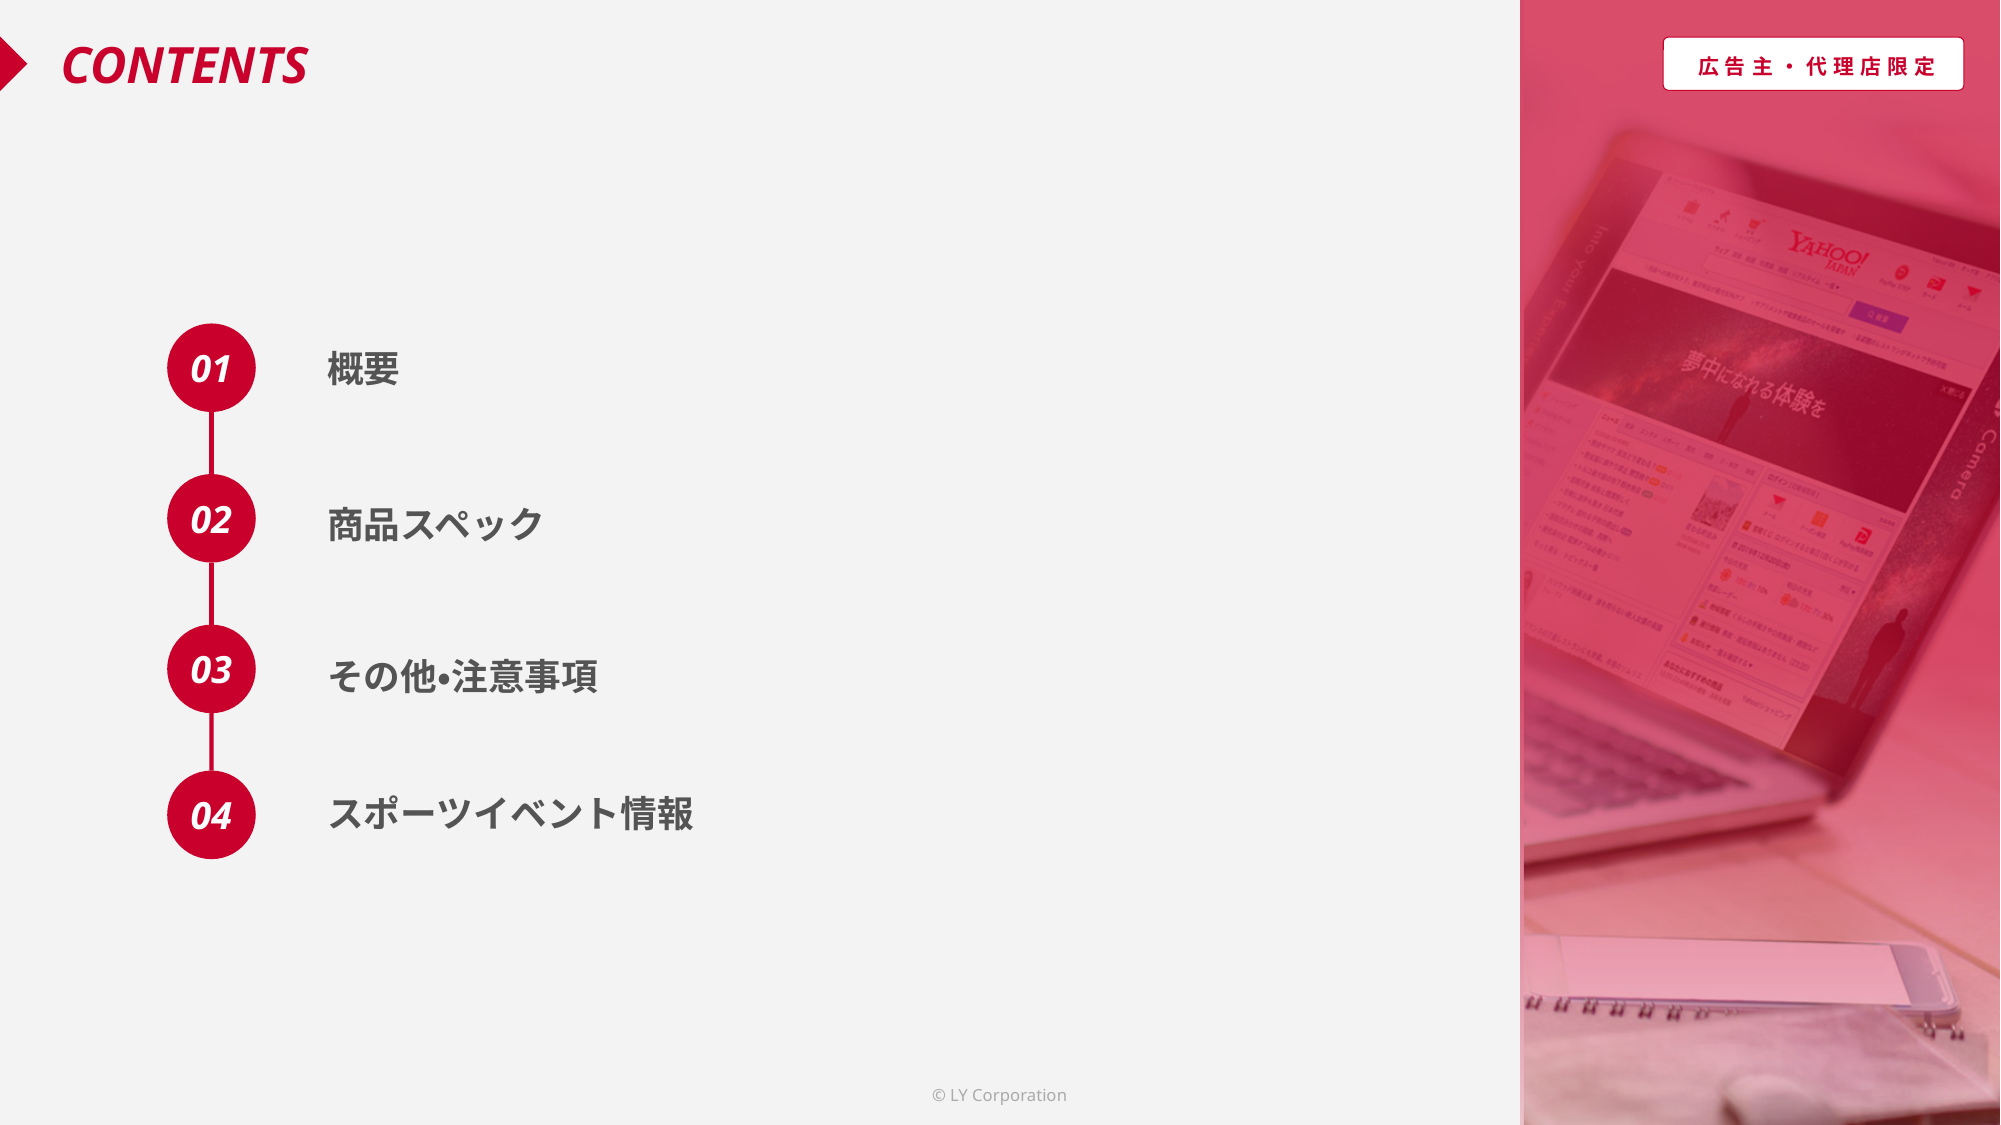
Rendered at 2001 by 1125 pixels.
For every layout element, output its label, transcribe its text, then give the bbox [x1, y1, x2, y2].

list その他・注意事項 [312, 646, 1201, 706]
text_box スポーツイベント情報 [312, 783, 1201, 843]
table_cell [1523, 1120, 2000, 1125]
list 商品スペック [312, 494, 1201, 554]
list 概要 [312, 338, 1201, 398]
